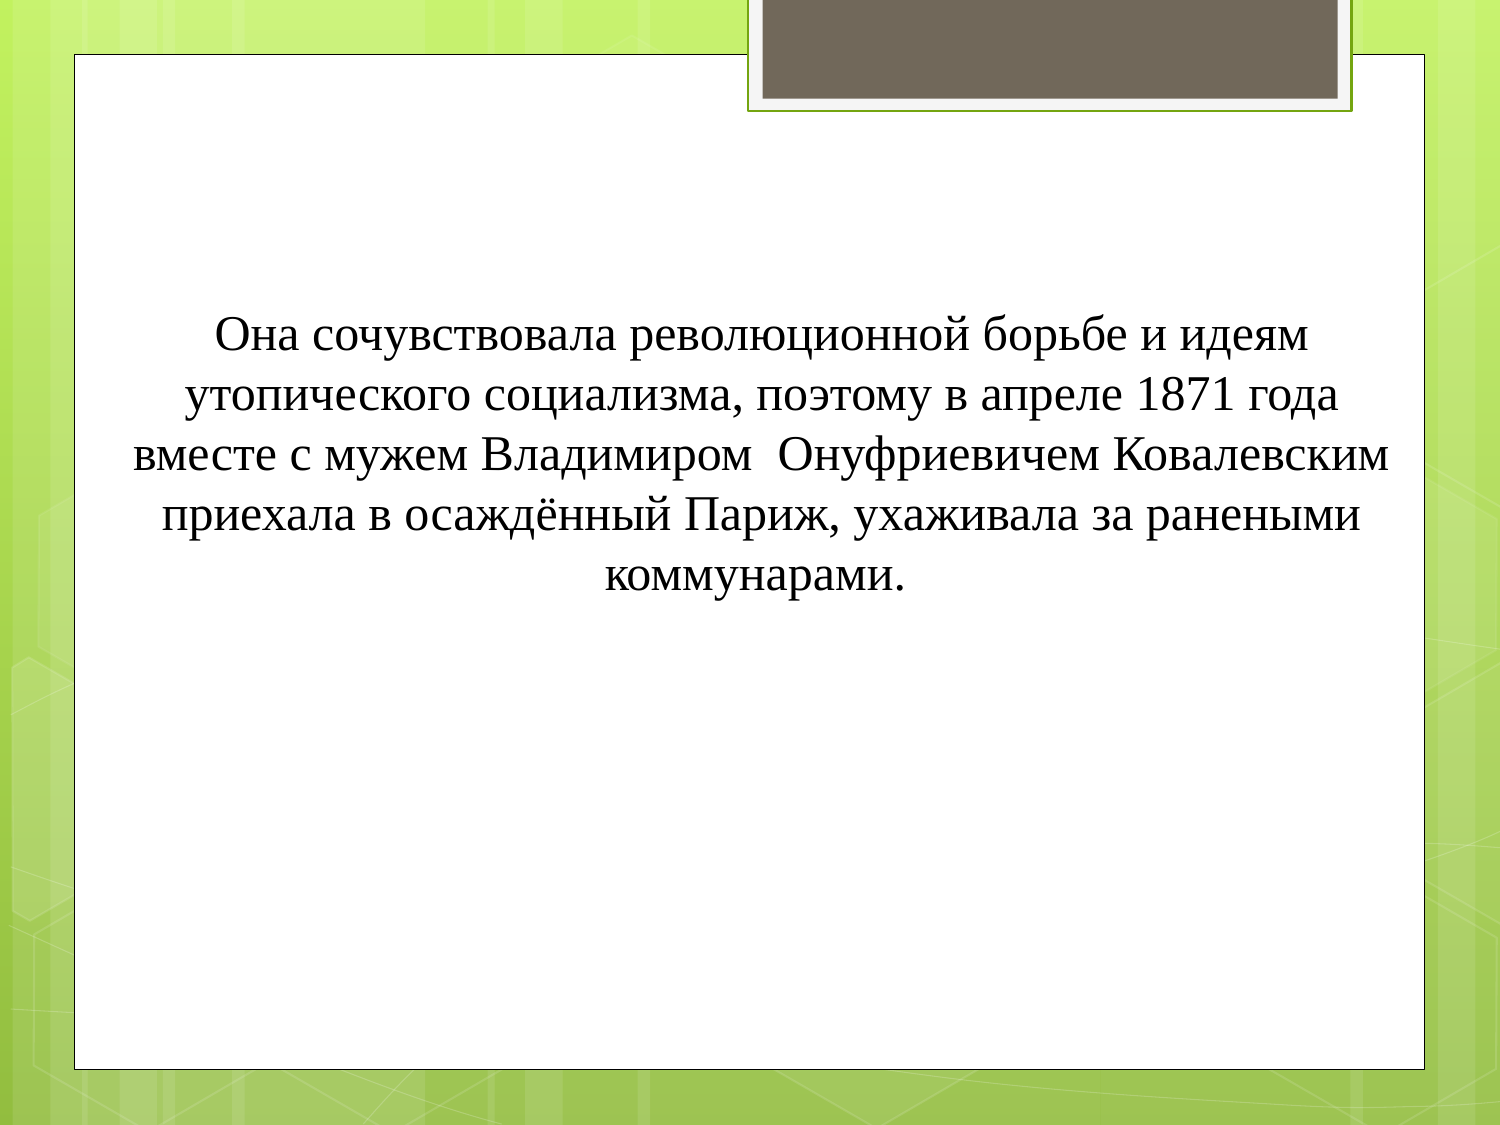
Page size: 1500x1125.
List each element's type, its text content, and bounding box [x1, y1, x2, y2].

text_box Она сочувствовала революционной борьбе и идеям утопического социализма, поэтому в апреле 1871 года вместе с мужем Владимиром Онуфриевичем Ковалевским приехала в осаждённый Париж, ухаживала за ранеными коммунарами. [105, 292, 1418, 608]
